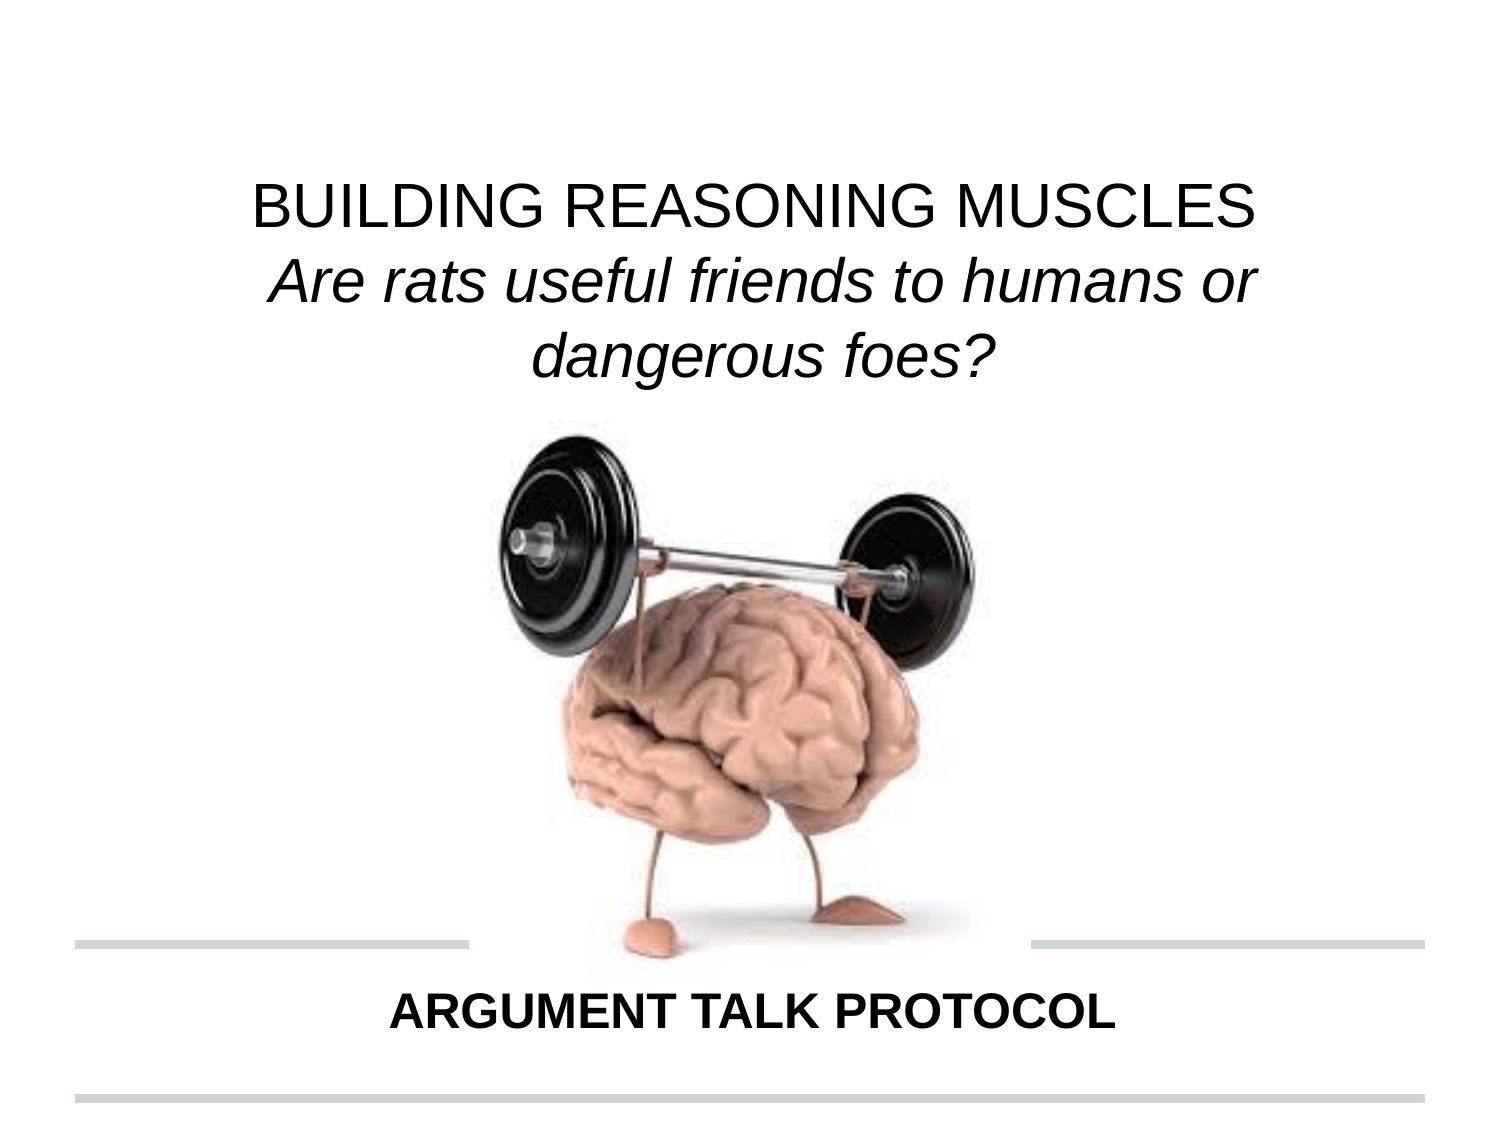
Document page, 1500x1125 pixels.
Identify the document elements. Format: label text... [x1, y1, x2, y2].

list ARGUMENT TALK PROTOCOL [75, 963, 1425, 1078]
text_box BUILDING REASONING MUSCLES Are rats useful friends to humans or dangerous foes? [236, 157, 1292, 264]
picture [469, 420, 1031, 985]
